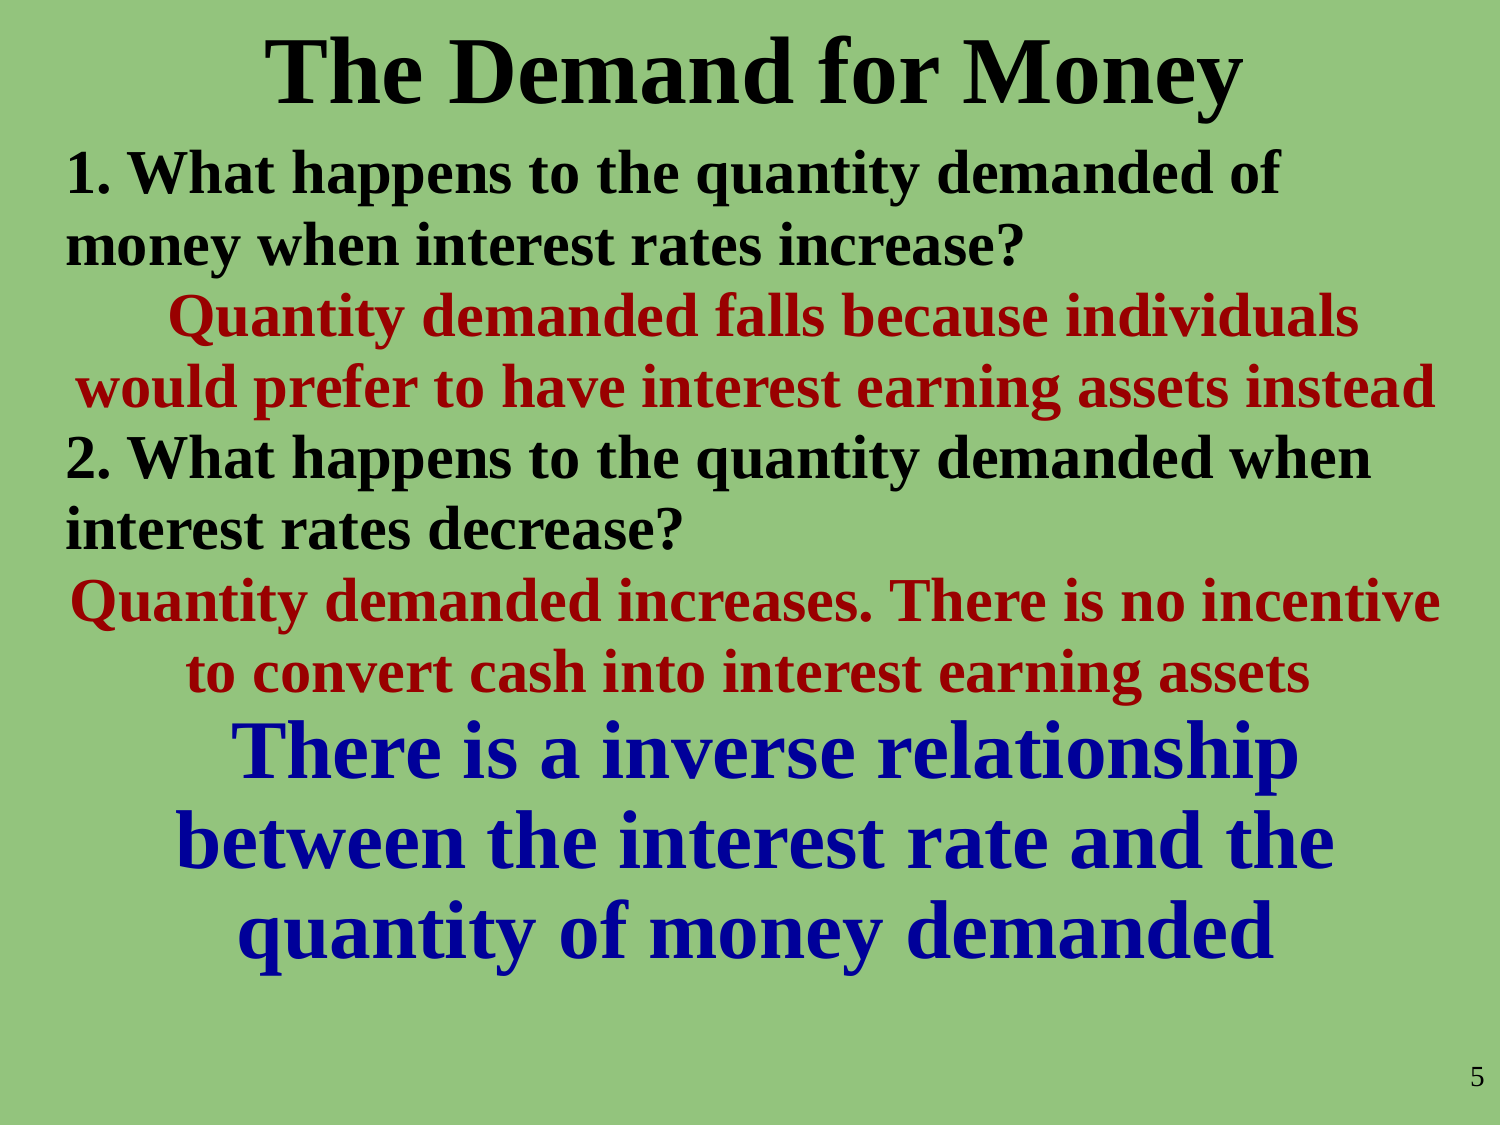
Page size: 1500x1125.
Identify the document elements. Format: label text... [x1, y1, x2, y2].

text_box The Demand for Money [35, 0, 1475, 130]
text_box ‹#› [1187, 1049, 1500, 1125]
text_box 1. What happens to the quantity demanded of money when interest rates increase? Quantity demanded falls because individuals would prefer to have interest earning assets instead 2. What happens to the quantity demanded when interest rates decrease? Quantity demanded increases. There is no incentive to convert cash into interest earning assets There is a inverse relationship between the interest rate and the quantity of money demanded [49, 129, 1463, 1008]
